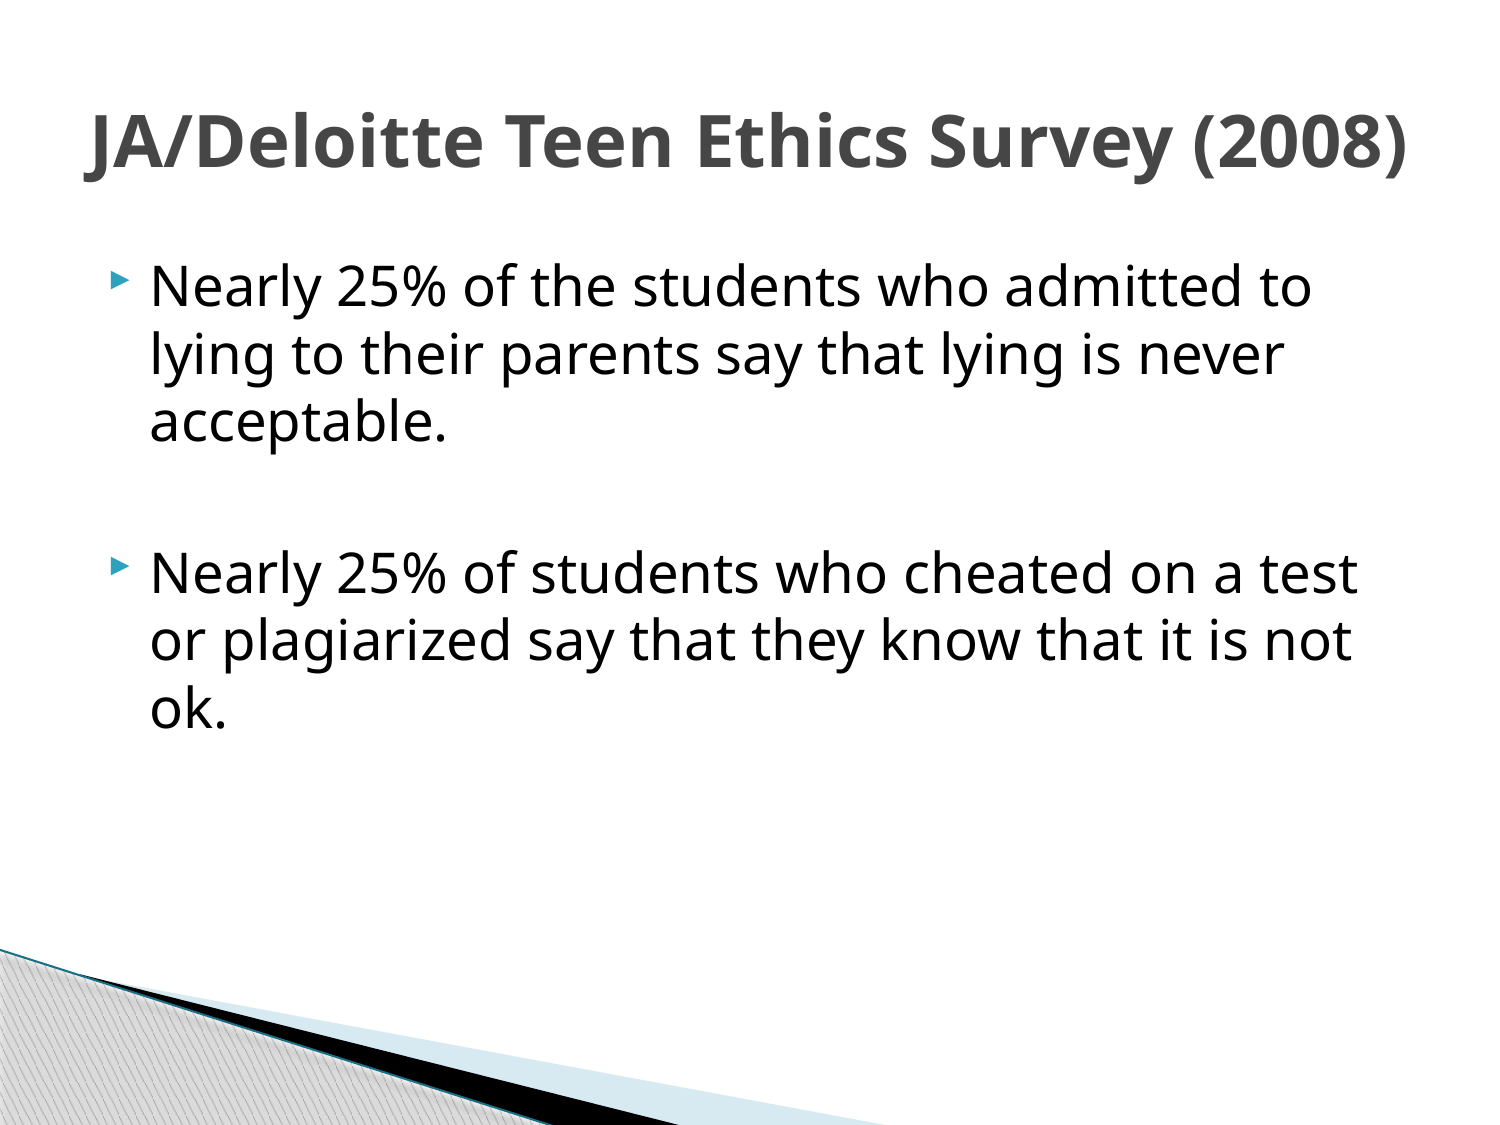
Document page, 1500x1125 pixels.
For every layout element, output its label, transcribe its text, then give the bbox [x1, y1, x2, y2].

list Nearly 25% of the students who admitted to lying to their parents say that lying is never acceptable. Nearly 25% of students who cheated on a test or plagiarized say that they know that it is not ok. [75, 243, 1425, 986]
title JA/Deloitte Teen Ethics Survey (2008) [75, 45, 1425, 233]
